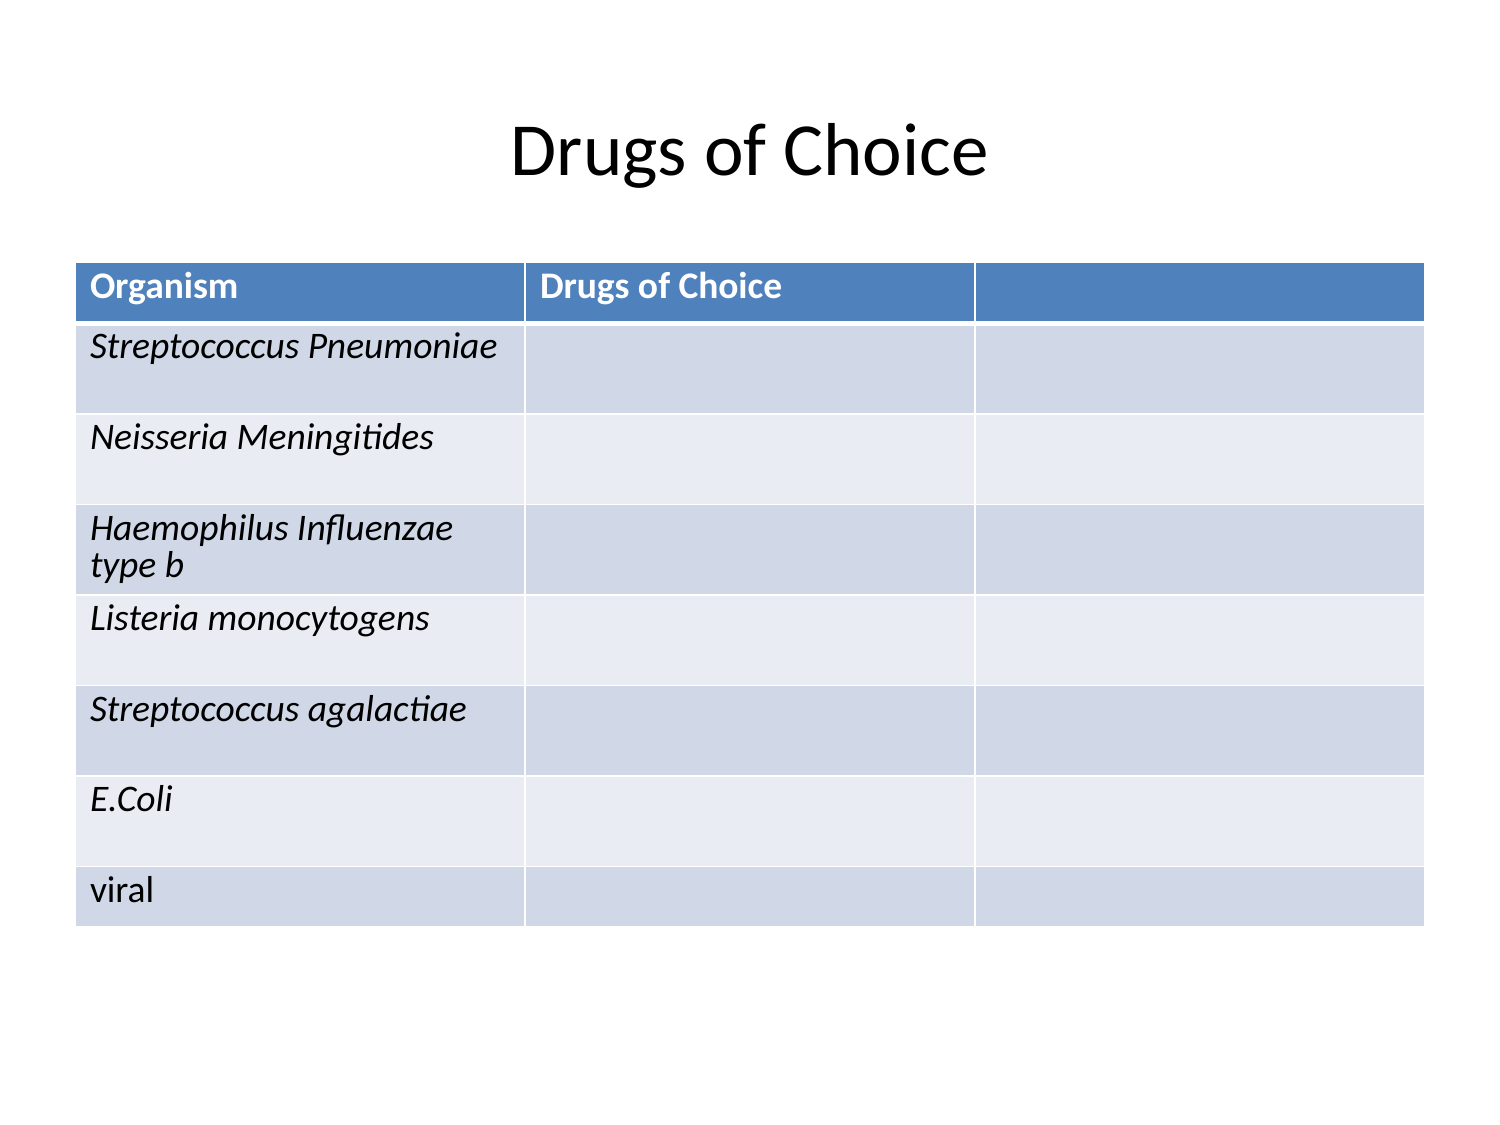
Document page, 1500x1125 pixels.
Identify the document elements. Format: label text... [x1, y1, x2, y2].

table_cell [526, 777, 974, 866]
table_cell [526, 867, 974, 926]
table_cell [976, 867, 1424, 926]
title Drugs of Choice [75, 45, 1425, 233]
table_cell Streptococcus agalactiae [76, 686, 524, 775]
table_cell [526, 505, 974, 594]
table_header Organism [76, 263, 524, 321]
table_cell [526, 596, 974, 685]
table_cell Streptococcus Pneumoniae [76, 326, 524, 413]
table_header Drugs of Choice [526, 263, 974, 321]
table_header [976, 263, 1424, 321]
table_cell Neisseria Meningitides [76, 415, 524, 504]
table_cell Haemophilus Influenzae type b [76, 505, 524, 594]
table_cell Listeria monocytogens [76, 596, 524, 685]
table_cell [976, 777, 1424, 866]
table_cell [526, 686, 974, 775]
table_cell E.Coli [76, 777, 524, 866]
table_cell [976, 415, 1424, 504]
table_cell [976, 686, 1424, 775]
table_cell [976, 596, 1424, 685]
table_cell [976, 505, 1424, 594]
table_cell [526, 415, 974, 504]
table_cell viral [76, 867, 524, 926]
table_cell [526, 326, 974, 413]
table_cell [976, 326, 1424, 413]
